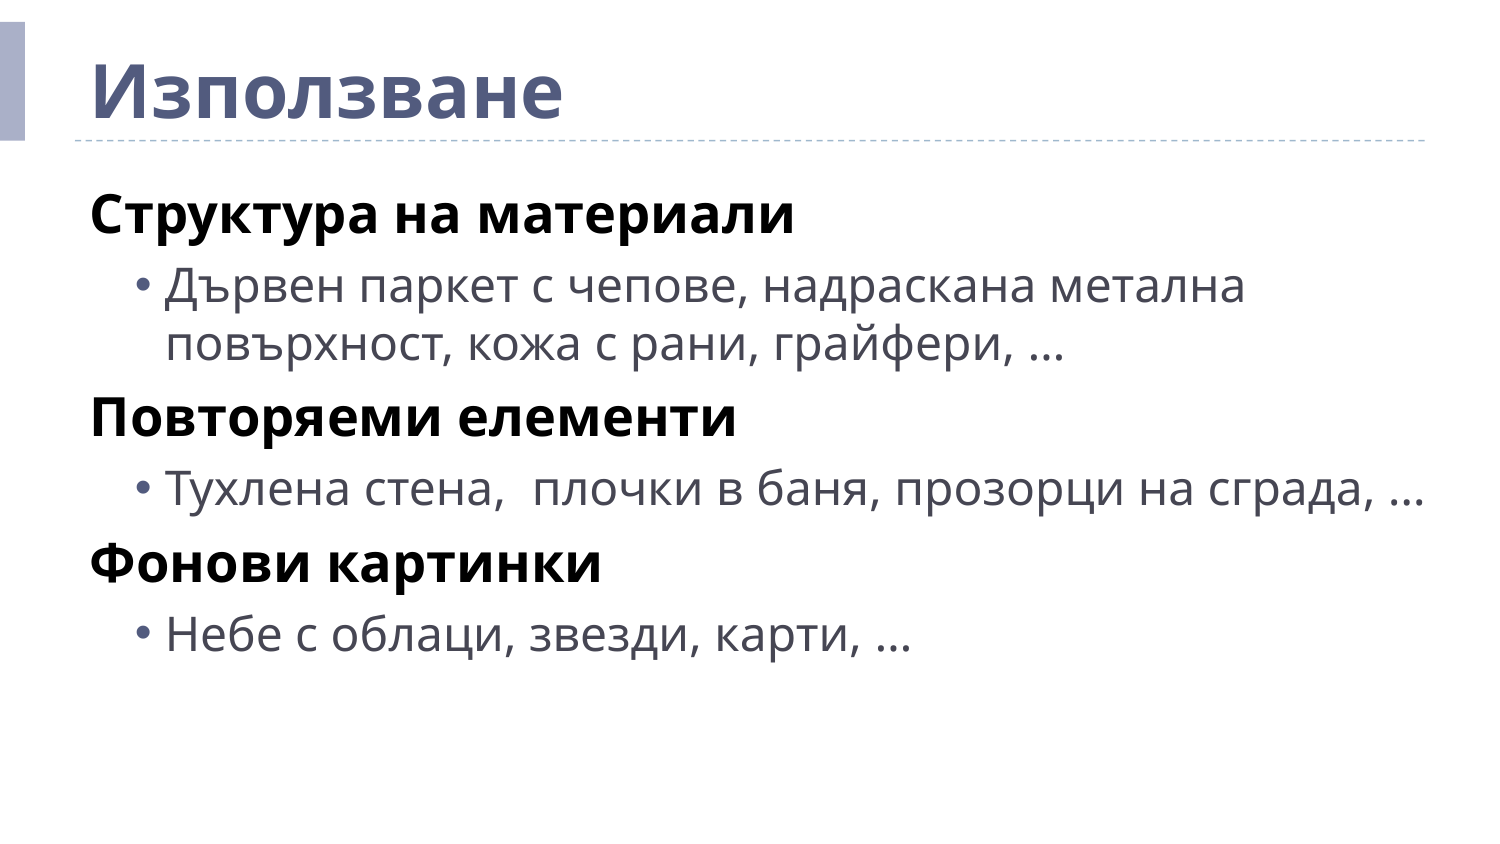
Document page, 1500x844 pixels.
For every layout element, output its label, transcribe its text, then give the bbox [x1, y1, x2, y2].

list Структура на материали Дървен паркет с чепове, надраскана метална повърхност, кожа с рани, грайфери, … Повторяеми елементи Тухлена стена, плочки в баня, прозорци на сграда, … Фонови картинки Небе с облаци, звезди, карти, … [75, 171, 1475, 835]
title Използване [75, 18, 1475, 141]
